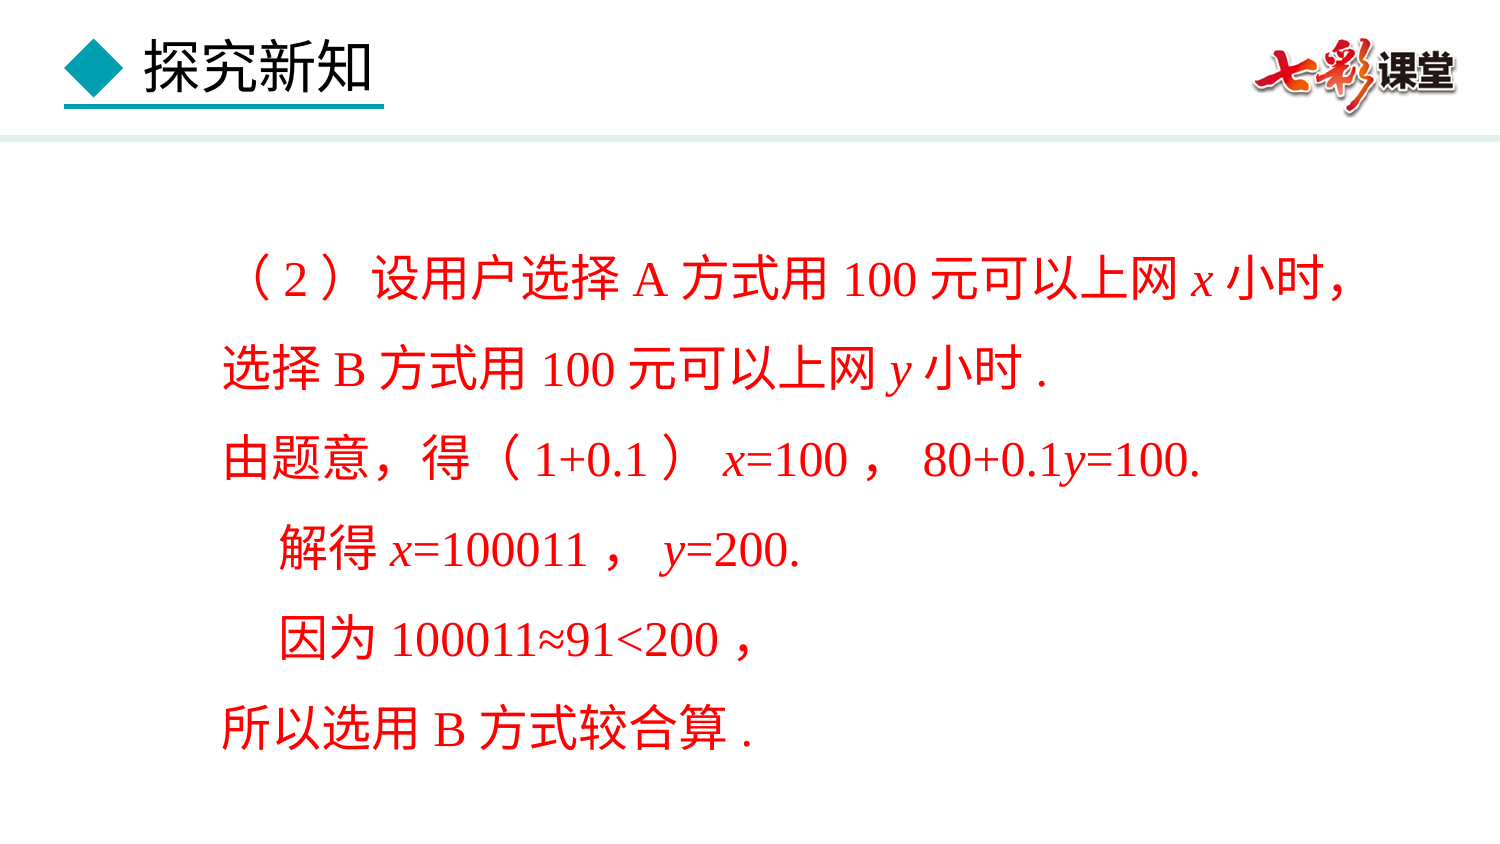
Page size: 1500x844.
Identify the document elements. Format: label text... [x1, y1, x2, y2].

text_box （2）设用户选择A方式用100元可以上网x小时， 选择B方式用100元可以上网y小时. 由题意，得（1+0.1）x=100，80+0.1y=100. 解得x=100011，y=200. 因为100011≈91<200， 所以选用B方式较合算. [206, 209, 1352, 764]
picture [1249, 32, 1461, 118]
